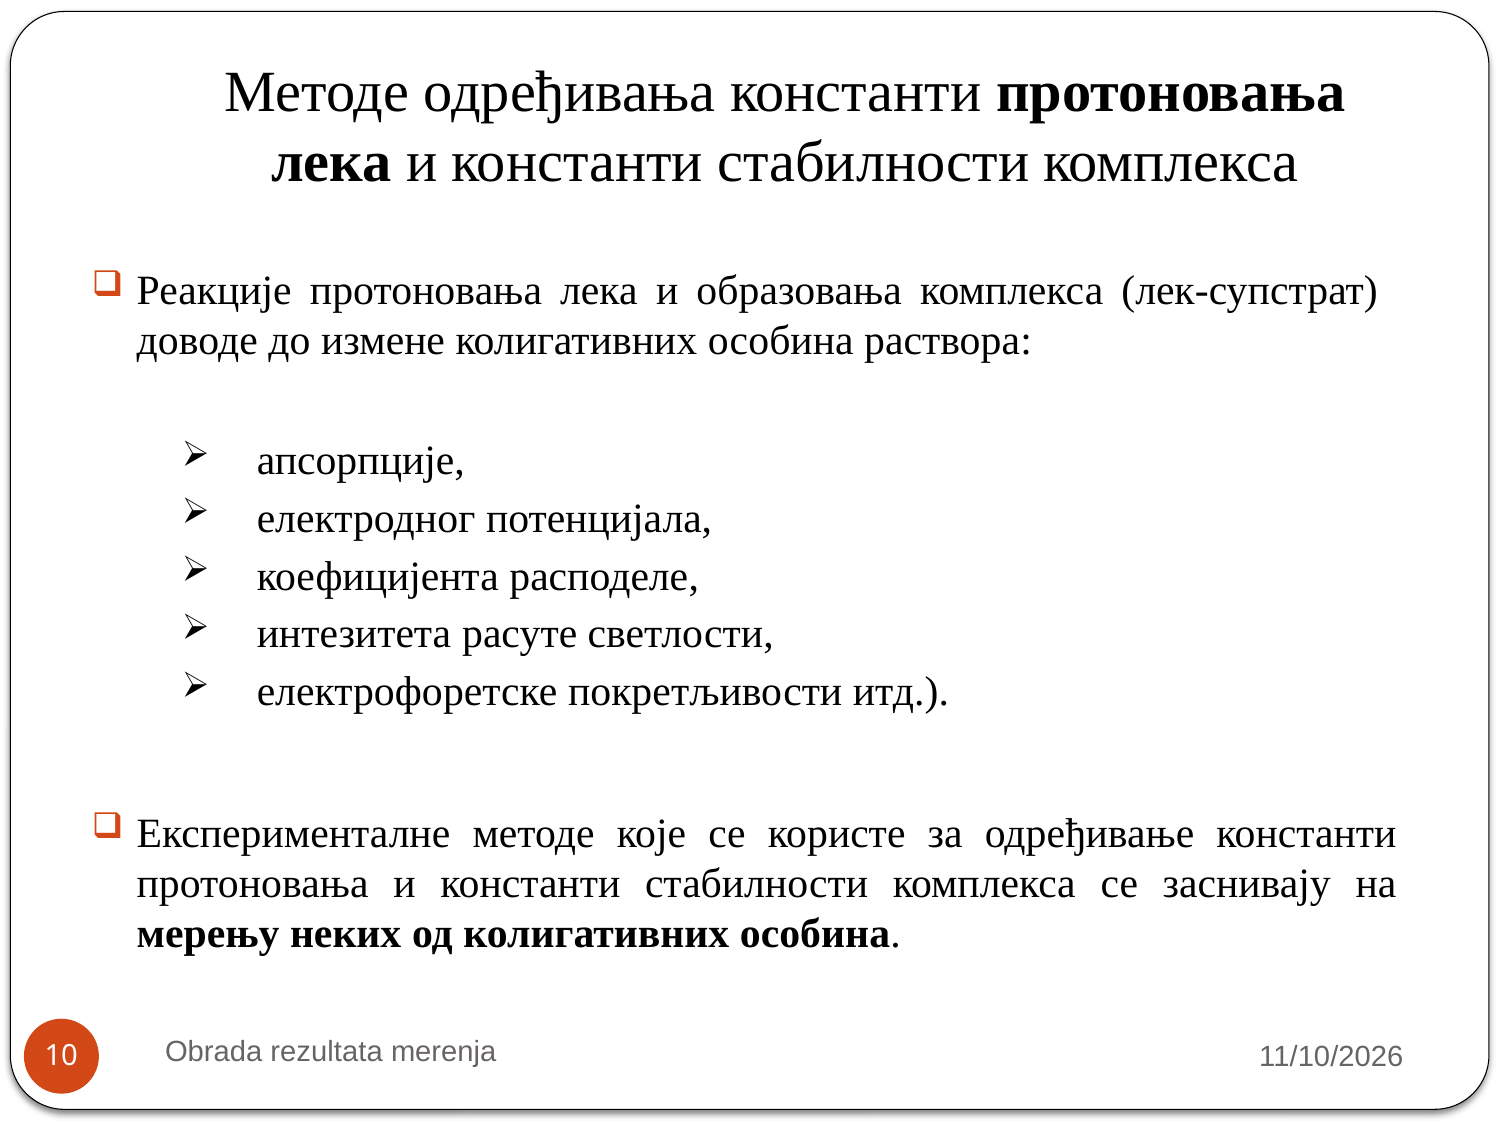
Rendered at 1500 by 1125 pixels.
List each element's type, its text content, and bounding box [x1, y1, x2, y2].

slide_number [1012, 1015, 1419, 1094]
title Методе одређивања константи протоновања лека и константи стабилности комплекса [147, 54, 1423, 209]
slide_number 10 [23, 1018, 99, 1094]
footer Obrada rezultata merenja [150, 1012, 800, 1088]
list Реакције протоновања лека и образовања комплекса (лек-супстрат) доводе до измене колигативних особина раствора: апсорпције, електродног потенцијала, коефицијента расподеле, интезитета расуте светлости, електрофоретске покретљивости итд.). Експерименталне методе које се користе за одређивање константи протоновања и константи стабилности комплекса се заснивају на мерењу неких од колигативних особина. [76, 255, 1412, 965]
